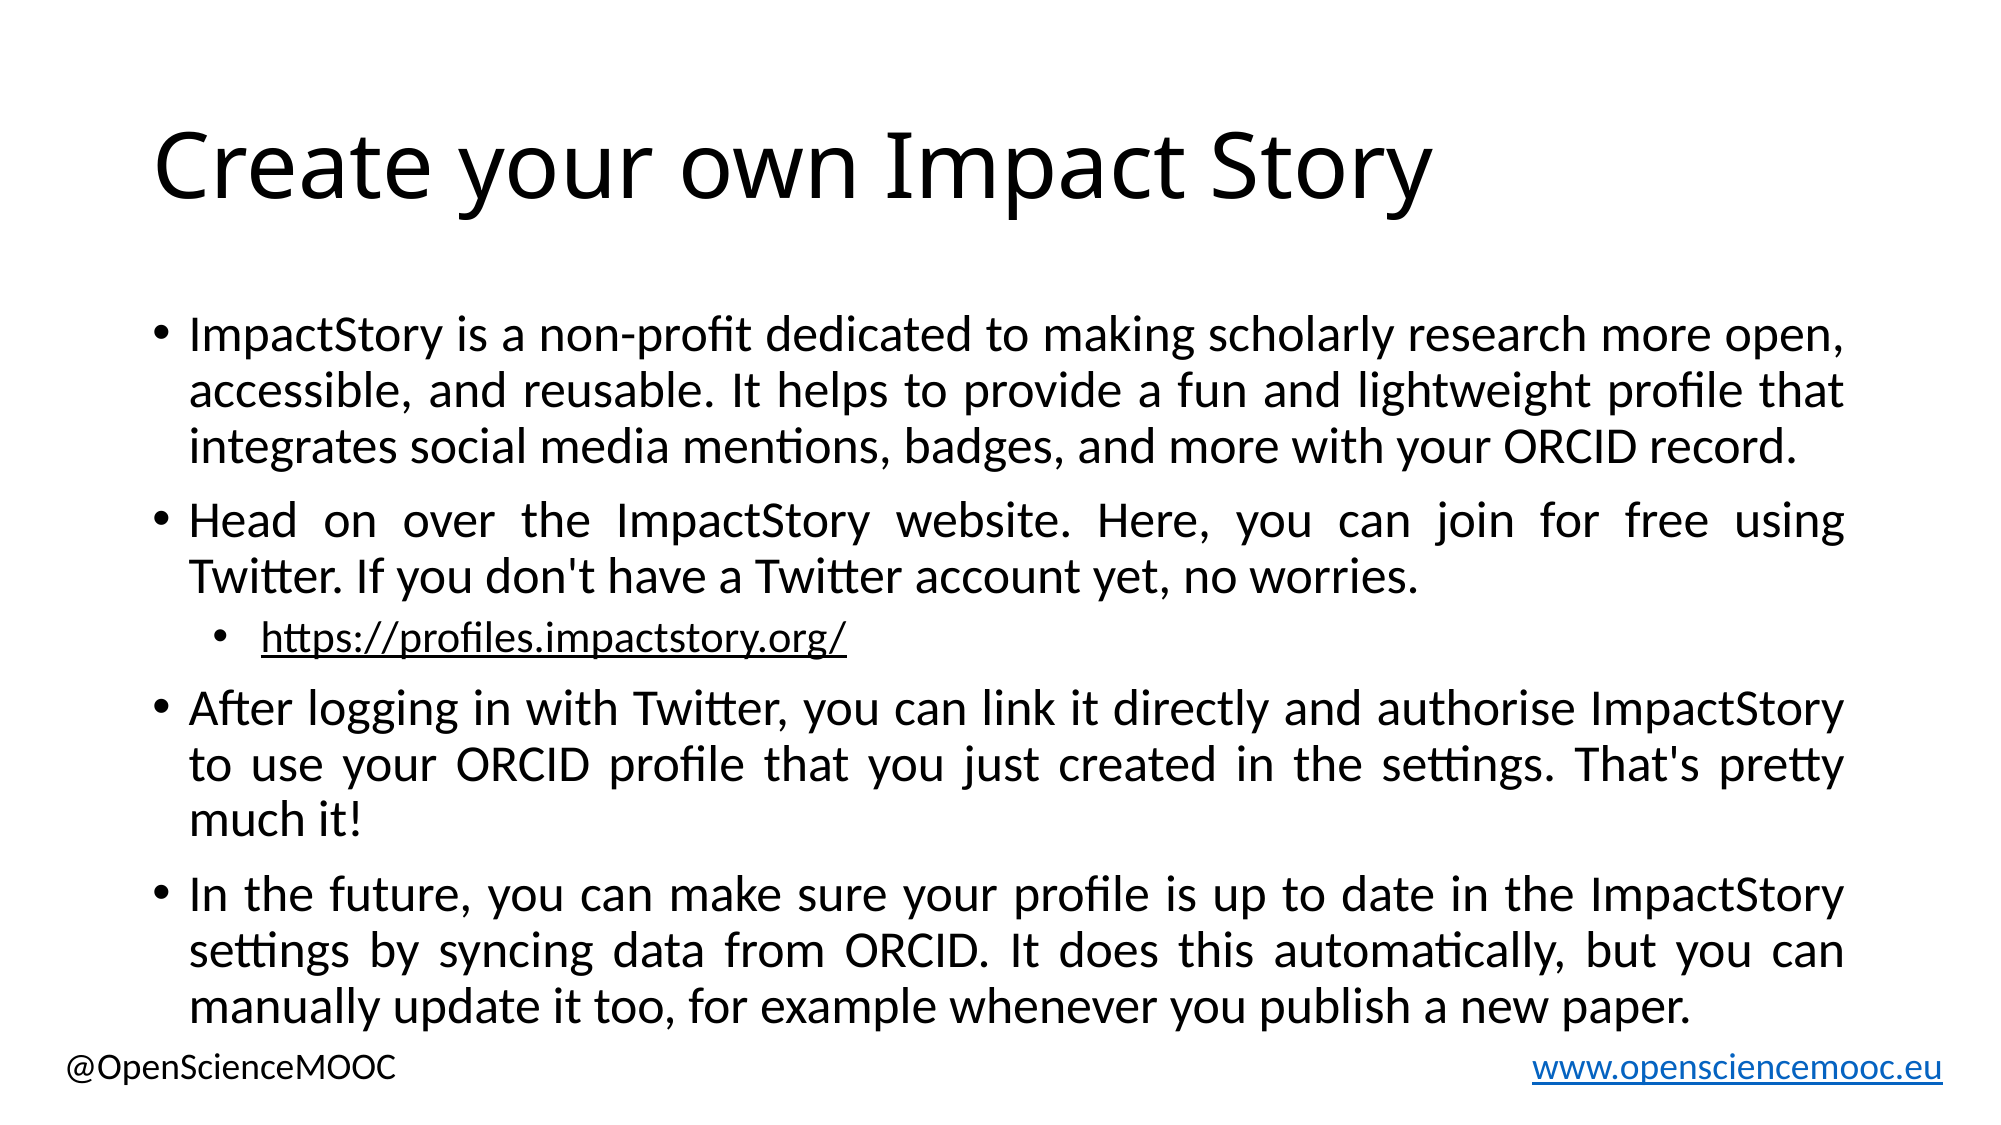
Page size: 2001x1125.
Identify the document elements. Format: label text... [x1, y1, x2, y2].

text_box www.opensciencemooc.eu [1517, 1034, 1959, 1095]
list ImpactStory is a non-profit dedicated to making scholarly research more open, accessible, and reusable. It helps to provide a fun and lightweight profile that integrates social media mentions, badges, and more with your ORCID record. Head on over the ImpactStory website. Here, you can join for free using Twitter. If you don't have a Twitter account yet, no worries. https://profiles.impactstory.org/ After logging in with Twitter, you can link it directly and authorise ImpactStory to use your ORCID profile that you just created in the settings. That's pretty much it! In the future, you can make sure your profile is up to date in the ImpactStory settings by syncing data from ORCID. It does this automatically, but you can manually update it too, for example whenever you publish a new paper. [137, 299, 1863, 1066]
text_box @OpenScienceMOOC [49, 1034, 412, 1095]
title Create your own Impact Story [137, 59, 1863, 278]
